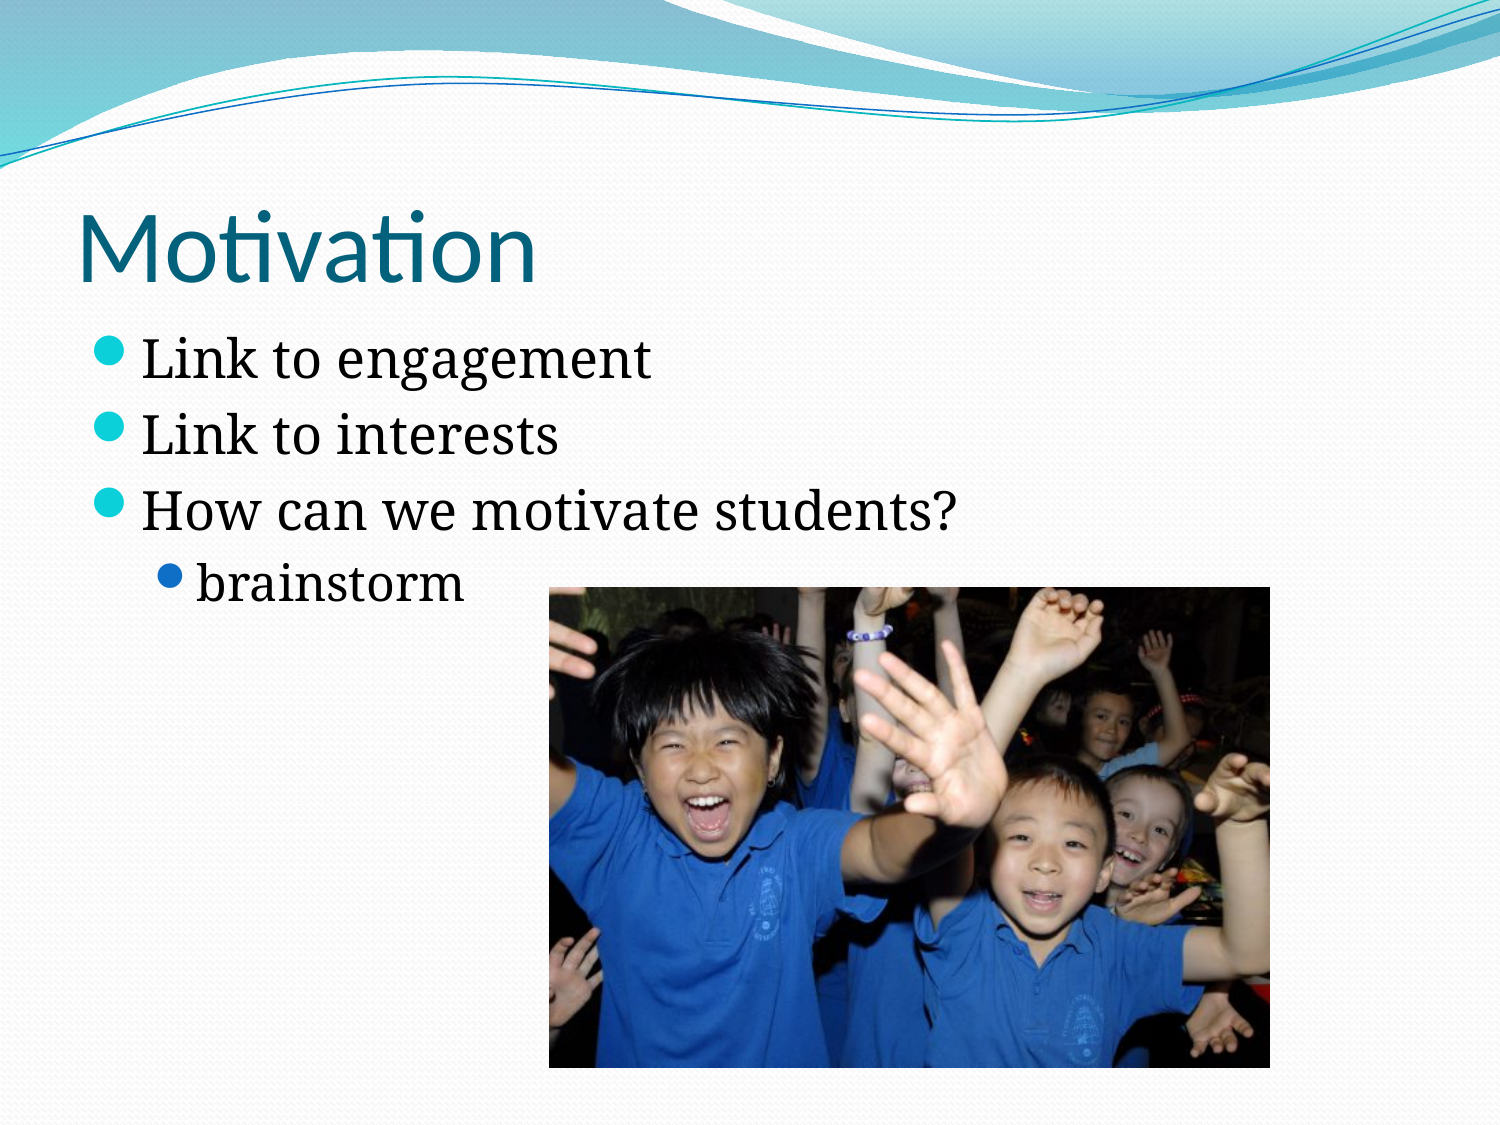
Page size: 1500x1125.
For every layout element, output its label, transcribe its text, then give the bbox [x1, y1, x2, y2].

picture [549, 587, 1270, 1068]
title Motivation [75, 115, 1425, 303]
list Link to engagement Link to interests How can we motivate students? brainstorm [75, 317, 1425, 1038]
